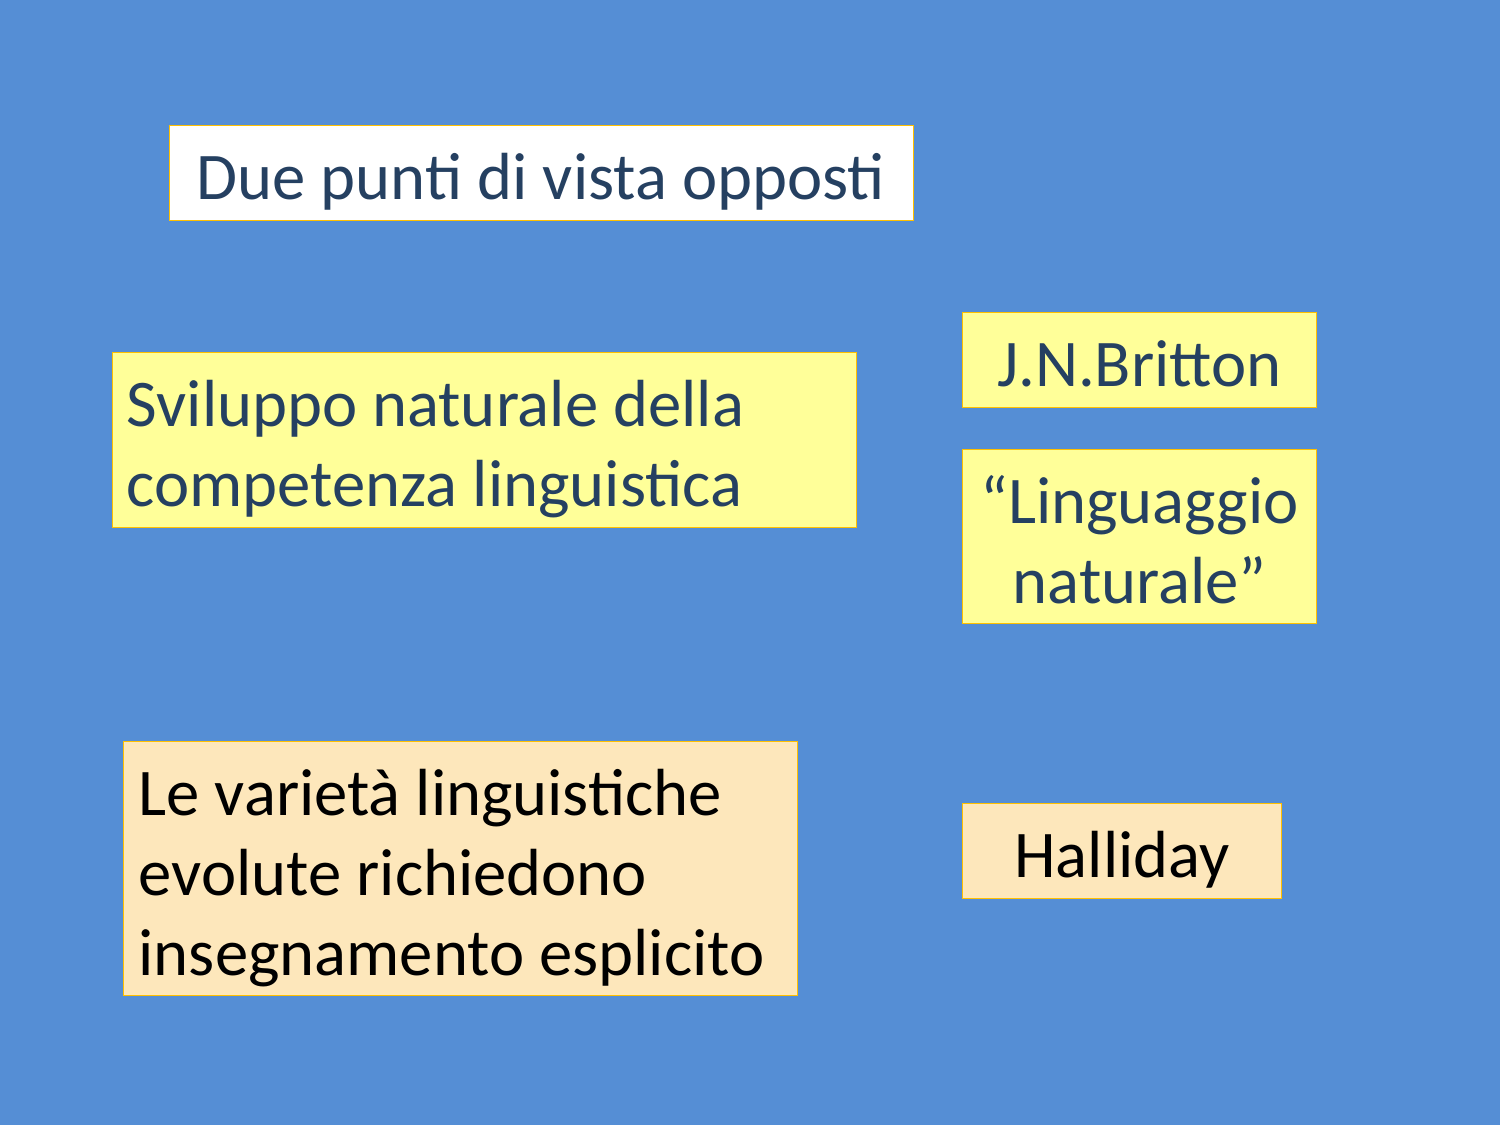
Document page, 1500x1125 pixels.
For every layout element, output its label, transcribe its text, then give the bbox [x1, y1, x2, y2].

text_box Due punti di vista opposti [169, 125, 914, 221]
text_box Le varietà linguistiche evolute richiedono insegnamento esplicito [123, 741, 798, 996]
text_box Sviluppo naturale della competenza linguistica [112, 352, 857, 528]
text_box “Linguaggio naturale” [962, 449, 1317, 624]
text_box J.N.Britton [962, 312, 1317, 408]
text_box Halliday [962, 803, 1282, 899]
